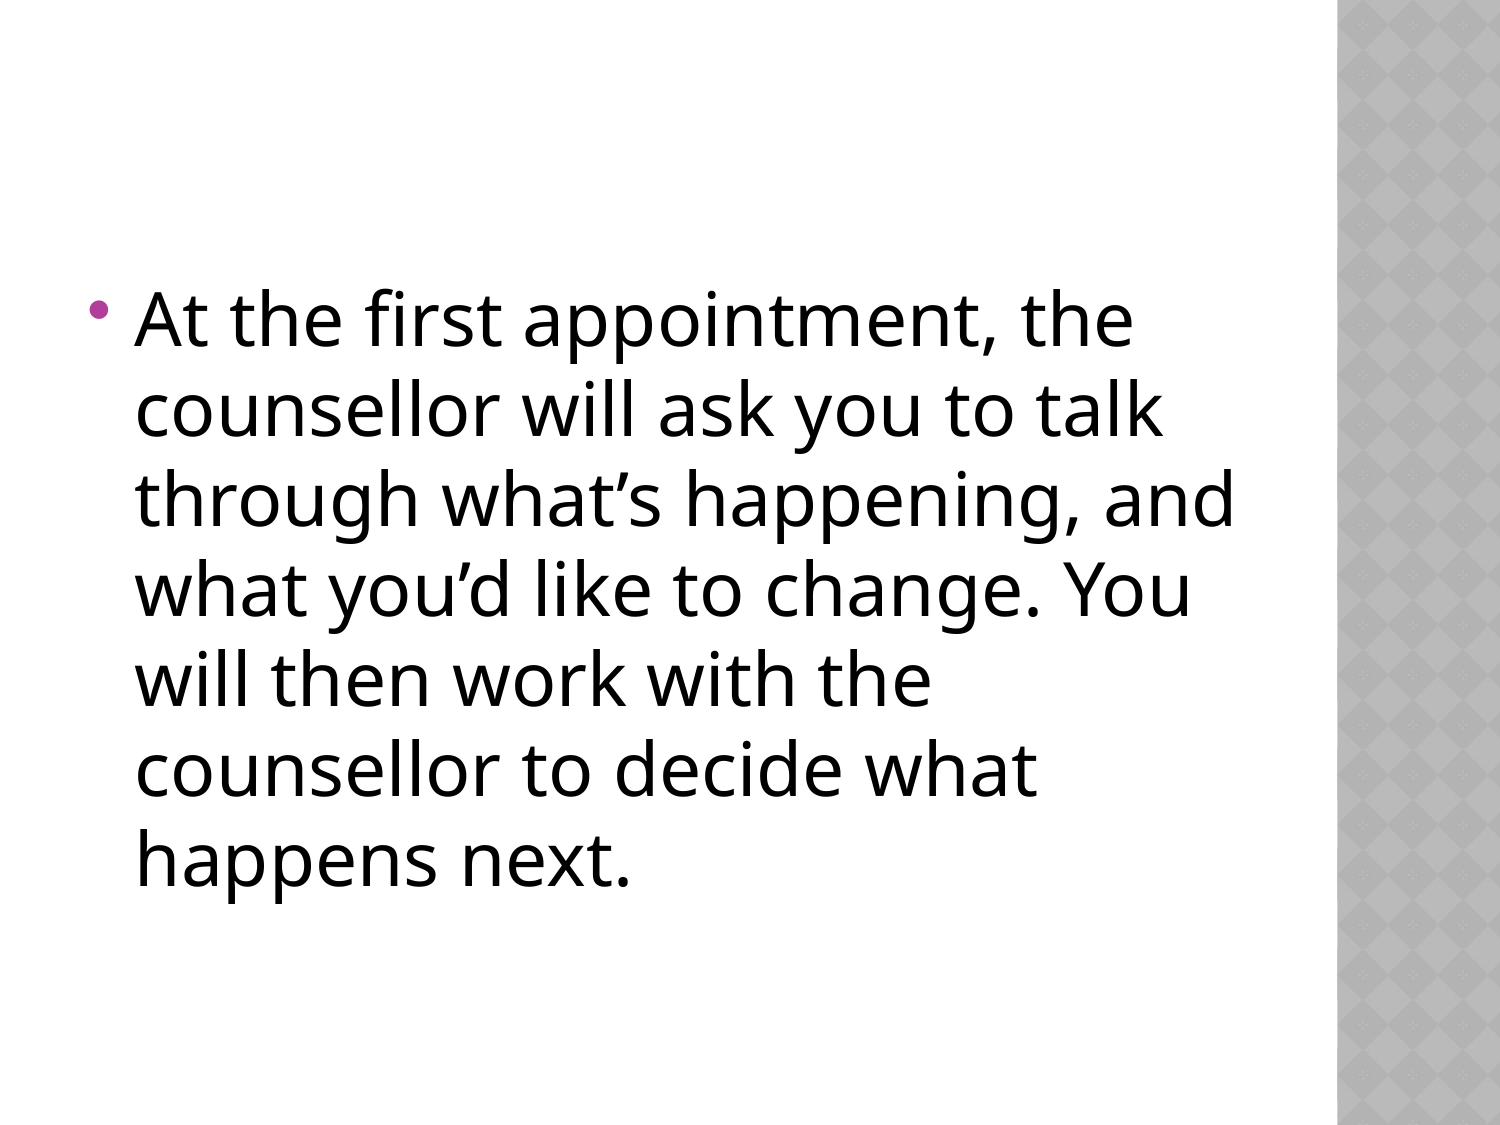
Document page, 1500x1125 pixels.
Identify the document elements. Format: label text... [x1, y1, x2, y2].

list At the first appointment, the counsellor will ask you to talk through what’s happening, and what you’d like to change. You will then work with the counsellor to decide what happens next. [75, 264, 1263, 1059]
